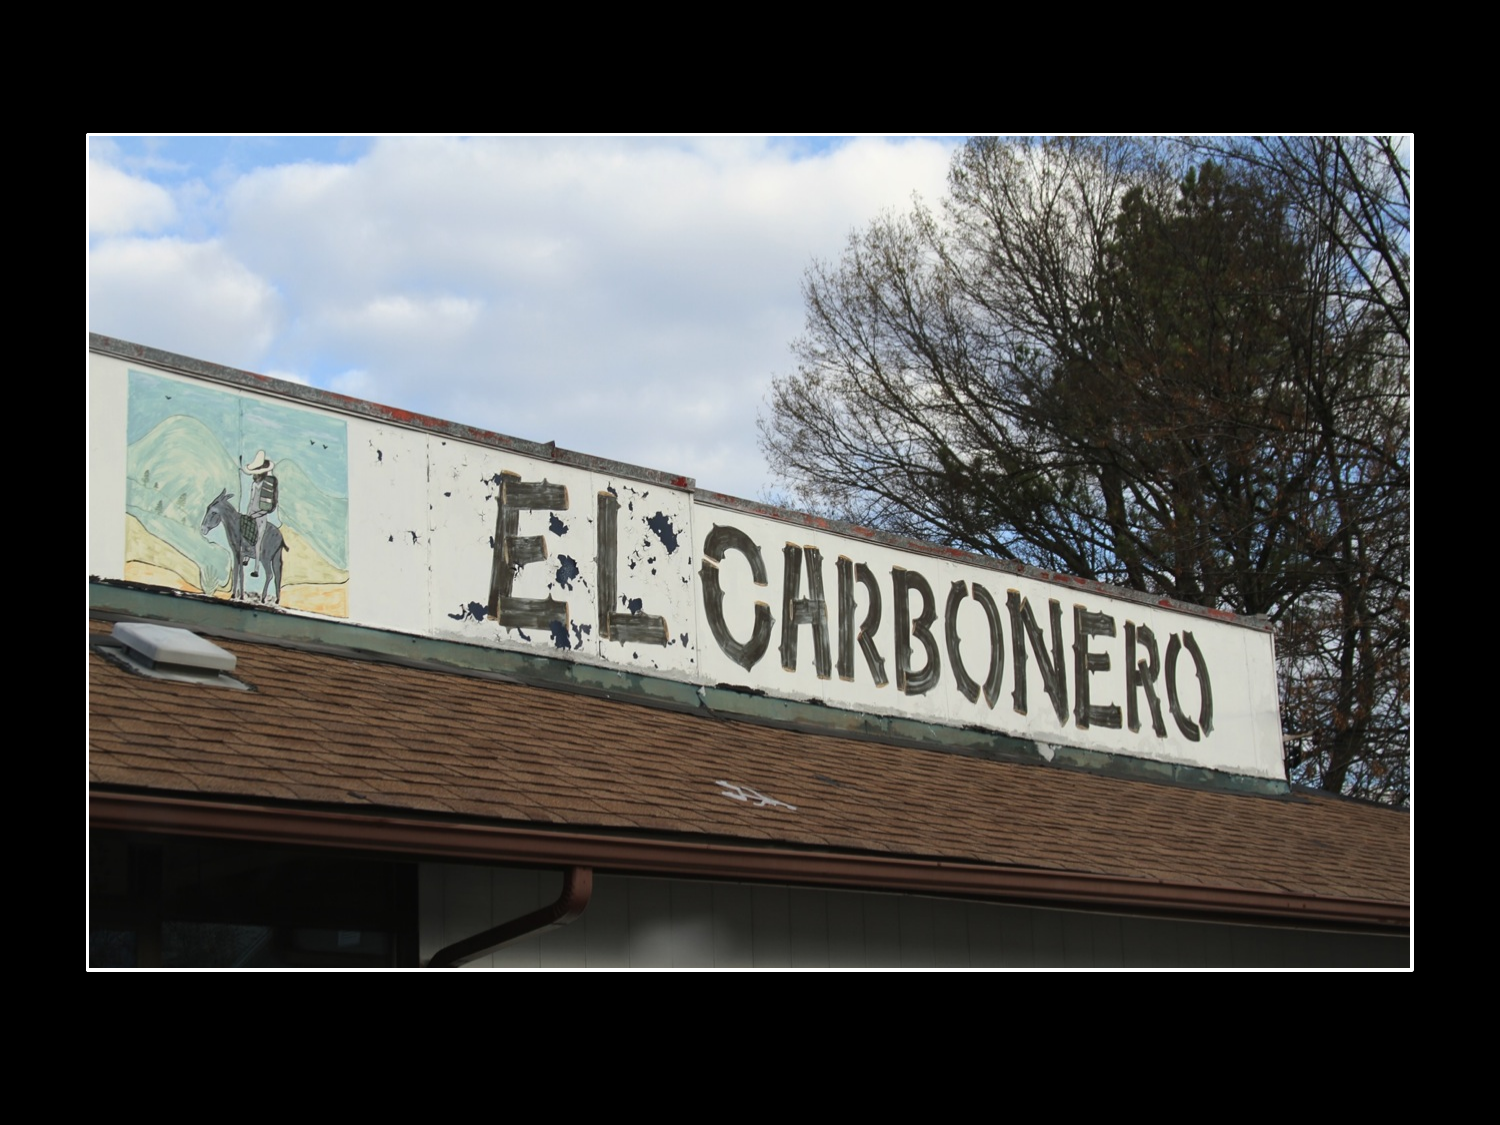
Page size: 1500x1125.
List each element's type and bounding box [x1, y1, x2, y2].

picture [88, 135, 1411, 969]
